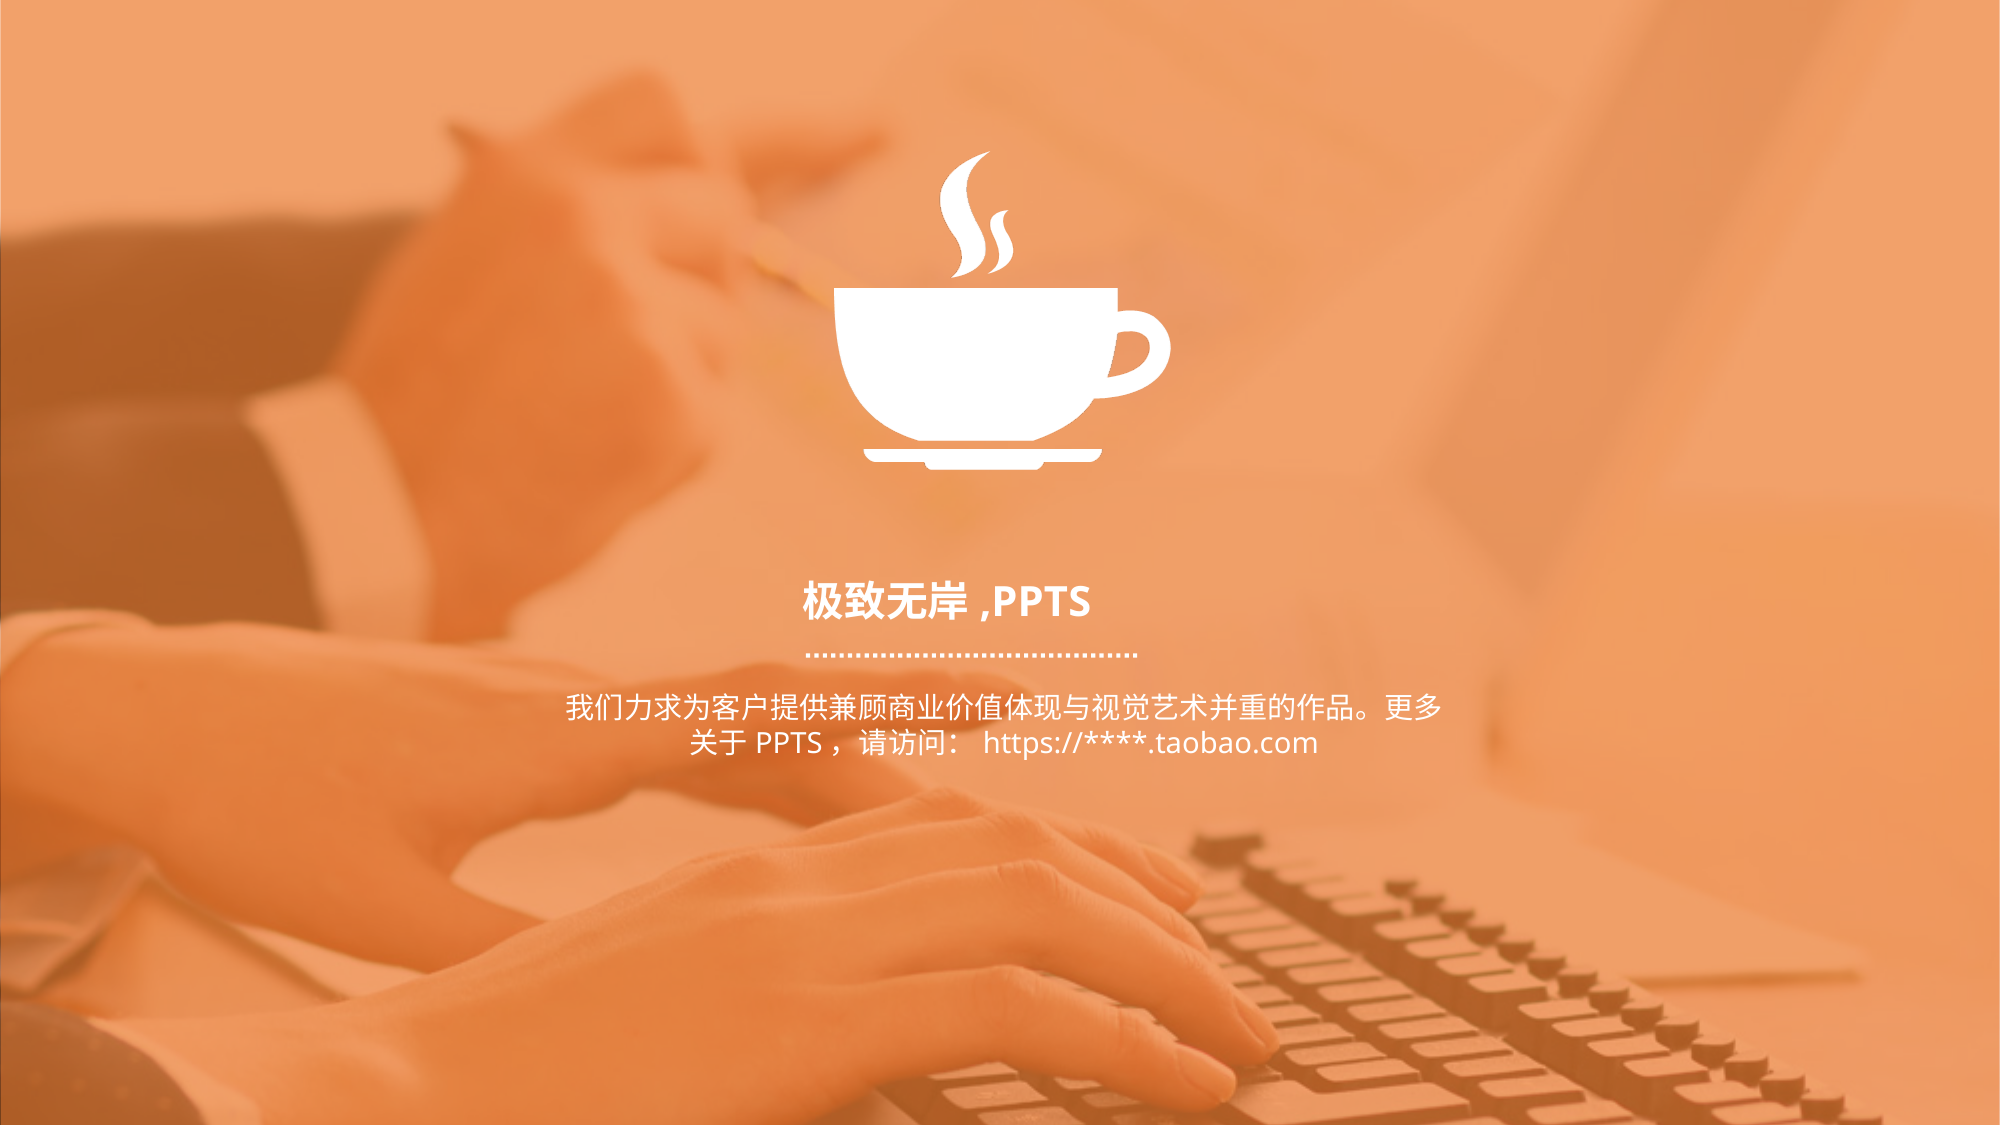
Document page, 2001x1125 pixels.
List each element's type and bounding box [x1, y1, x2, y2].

list [0, 0, 2000, 1125]
picture [834, 150, 1171, 471]
